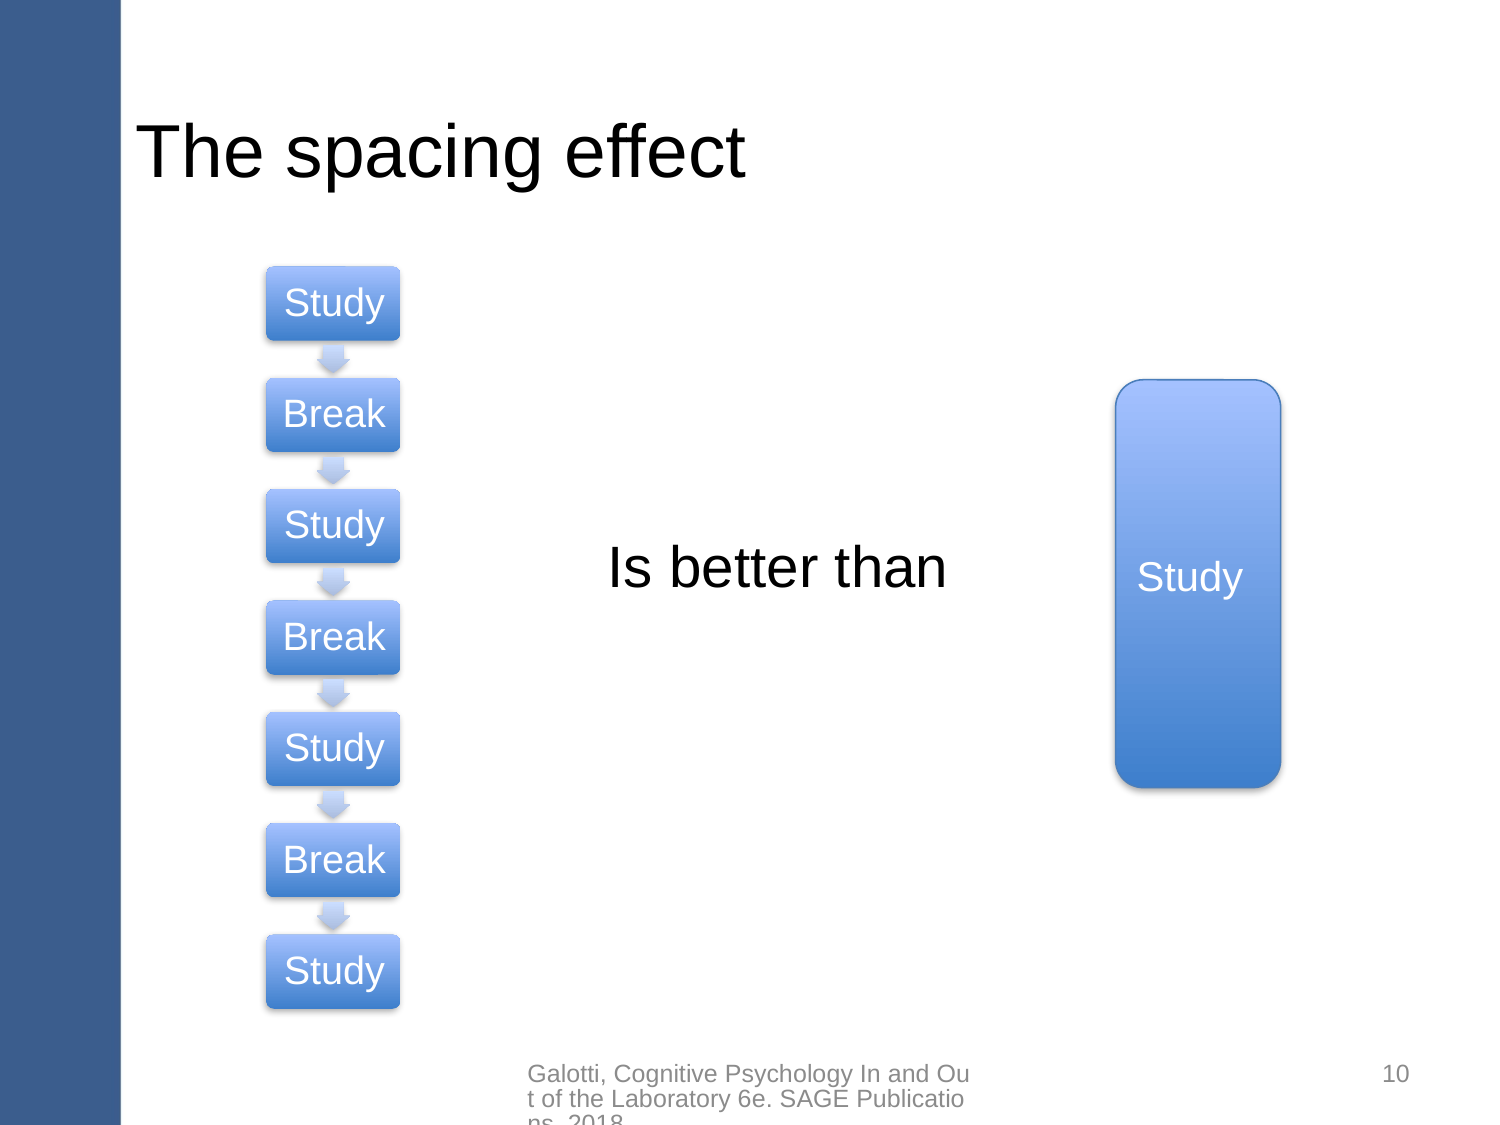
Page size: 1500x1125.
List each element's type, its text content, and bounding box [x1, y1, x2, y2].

footer Galotti, Cognitive Psychology In and Out of the Laboratory 6e. SAGE Publications, 2018. [512, 1042, 988, 1103]
text_box Study [1121, 542, 1275, 608]
title The spacing effect [120, 69, 1471, 225]
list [120, 266, 547, 1009]
text_box [1114, 378, 1282, 789]
slide_number 10 [1074, 1042, 1425, 1103]
text_box Is better than [592, 522, 973, 607]
picture [0, 0, 1500, 1125]
